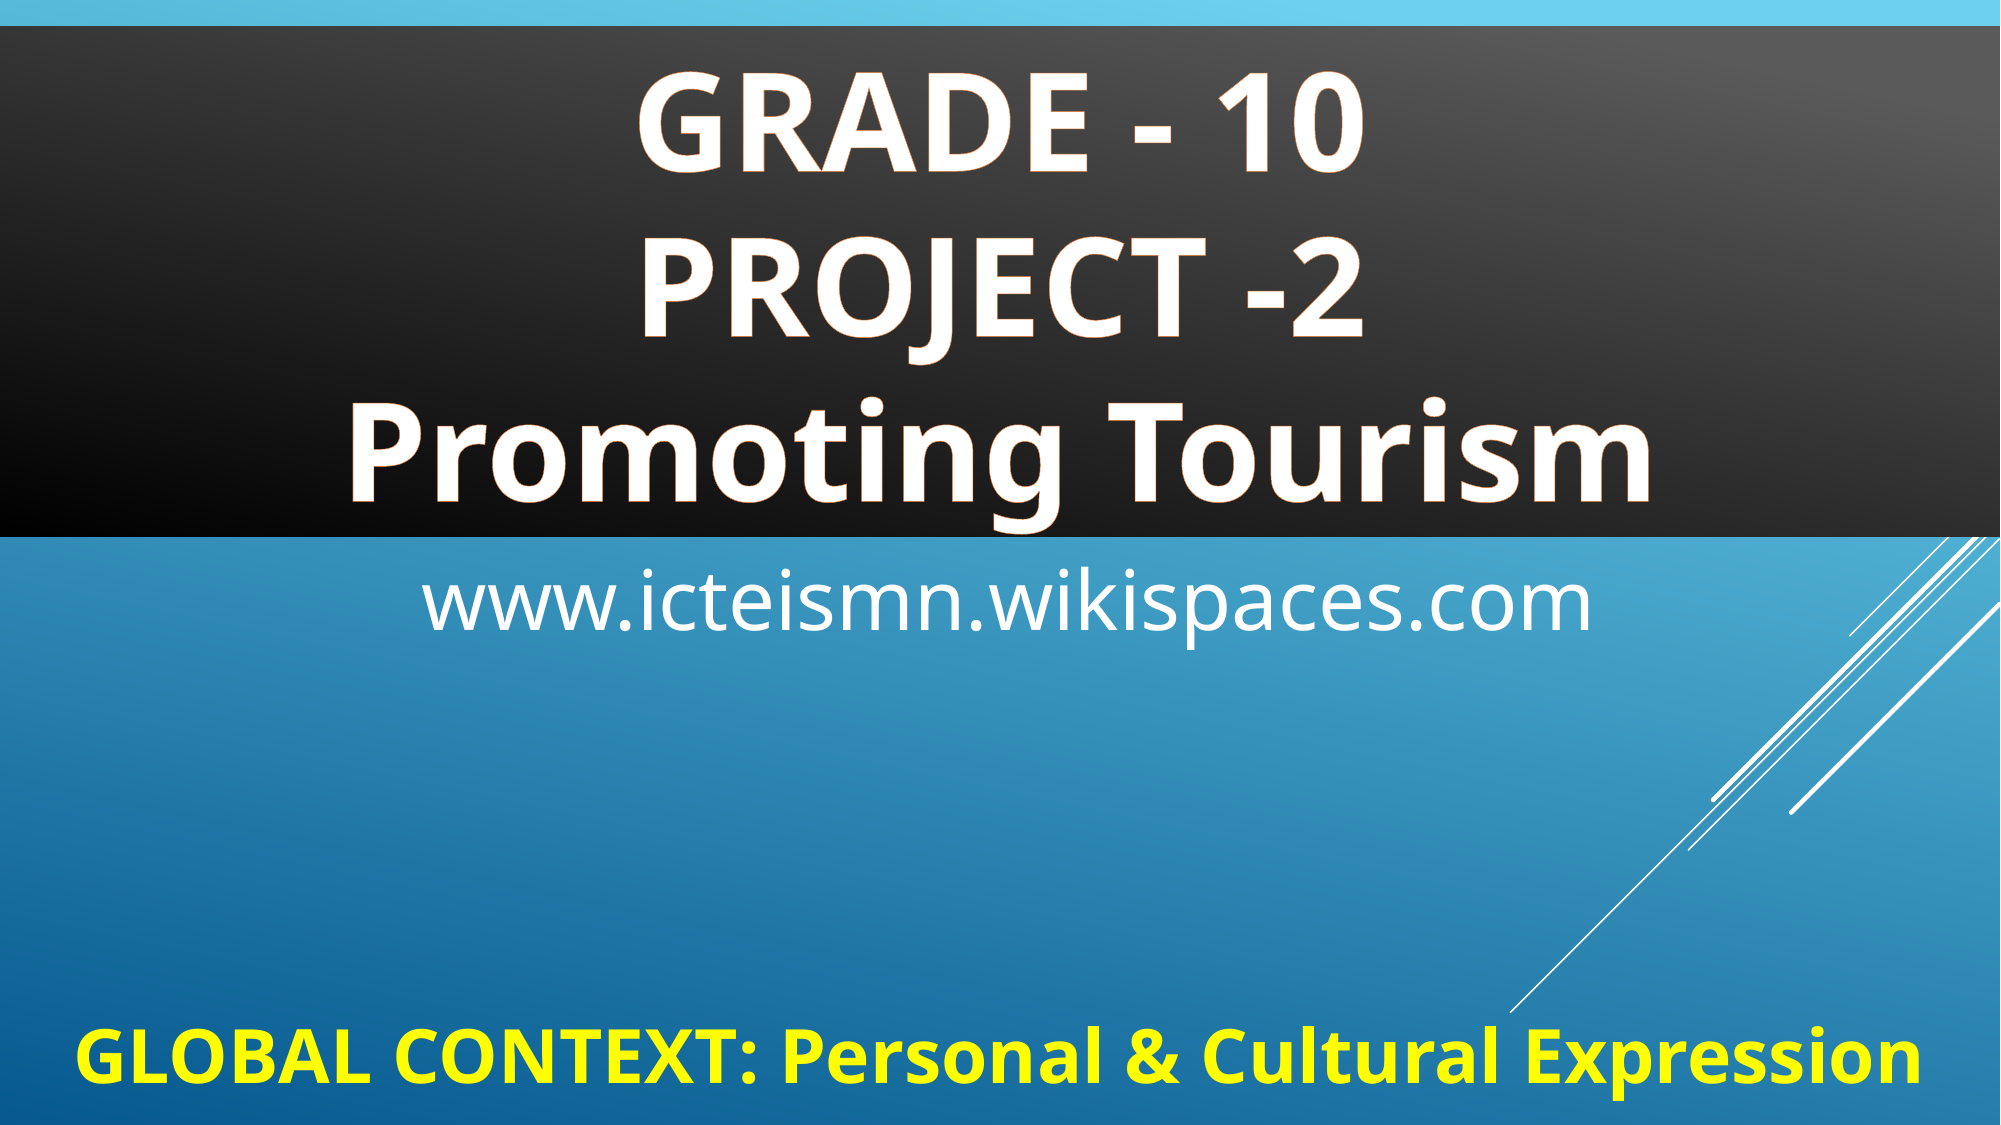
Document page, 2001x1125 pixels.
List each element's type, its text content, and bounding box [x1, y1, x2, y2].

text_box GRADE - 10 PROJECT -2 Promoting Tourism [0, 26, 2000, 537]
text_box www.icteismn.wikispaces.com [166, 539, 1852, 655]
text_box GLOBAL CONTEXT: Personal & Cultural Expression [0, 1001, 2000, 1107]
